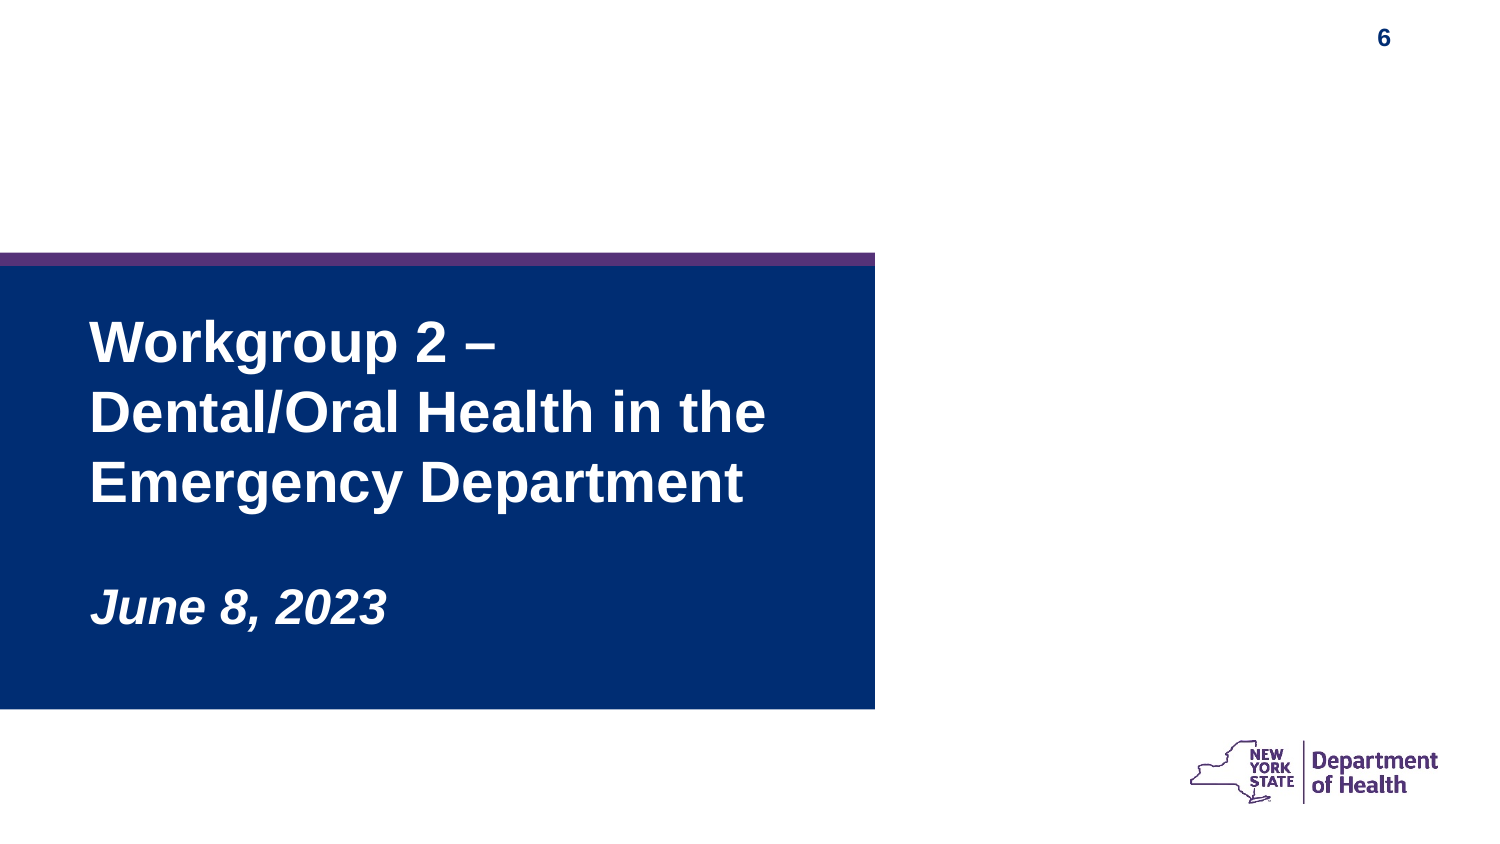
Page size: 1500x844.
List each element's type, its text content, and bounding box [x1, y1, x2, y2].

text_box Workgroup 2 – Dental/Oral Health in the Emergency Department June 8, 2023 [74, 296, 825, 642]
picture [1190, 740, 1438, 804]
